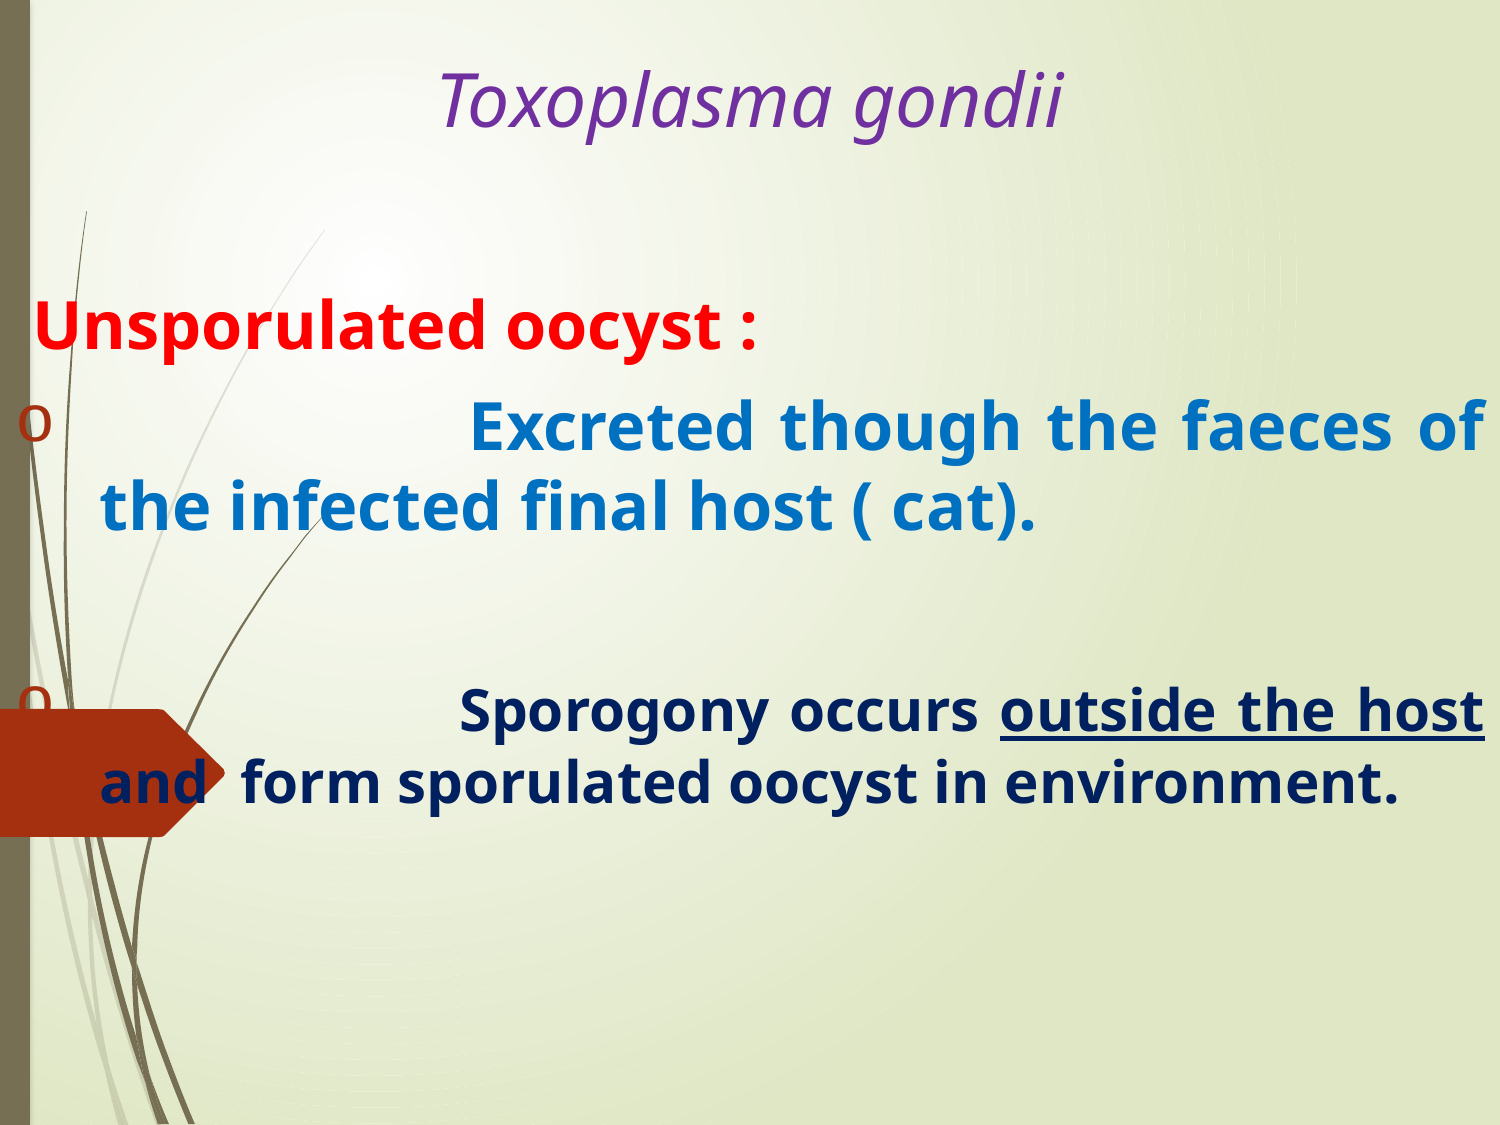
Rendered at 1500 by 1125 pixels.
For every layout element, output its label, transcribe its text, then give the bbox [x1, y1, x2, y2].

title Toxoplasma gondii [0, 0, 1500, 150]
subtitle Unsporulated oocyst : Excreted though the faeces of the infected final host ( cat). Sporogony occurs outside the host and form sporulated oocyst in environment. [0, 275, 1500, 1125]
